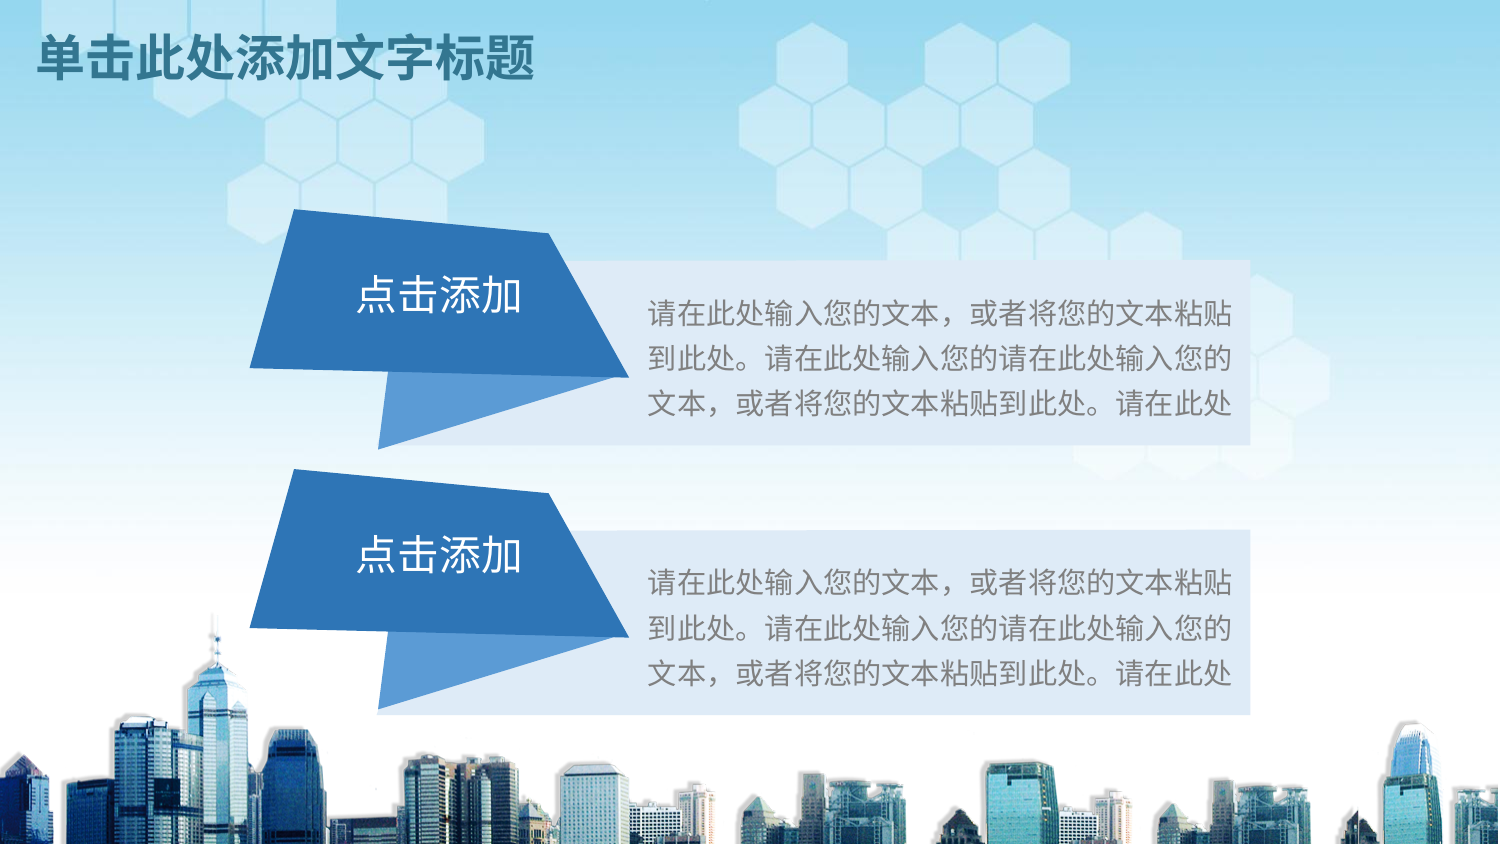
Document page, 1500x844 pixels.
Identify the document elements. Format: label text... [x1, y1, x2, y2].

text_box [378, 372, 612, 450]
text_box [378, 632, 611, 710]
text_box 点击添加 [249, 209, 630, 378]
text_box 请在此处输入您的文本，或者将您的文本粘贴到此处。请在此处输入您的请在此处输入您的文本，或者将您的文本粘贴到此处。请在此处 [393, 259, 1251, 446]
text_box 请在此处输入您的文本，或者将您的文本粘贴到此处。请在此处输入您的请在此处输入您的文本，或者将您的文本粘贴到此处。请在此处 [376, 529, 1251, 716]
picture [0, 0, 1500, 844]
text_box 点击添加 [249, 469, 630, 638]
